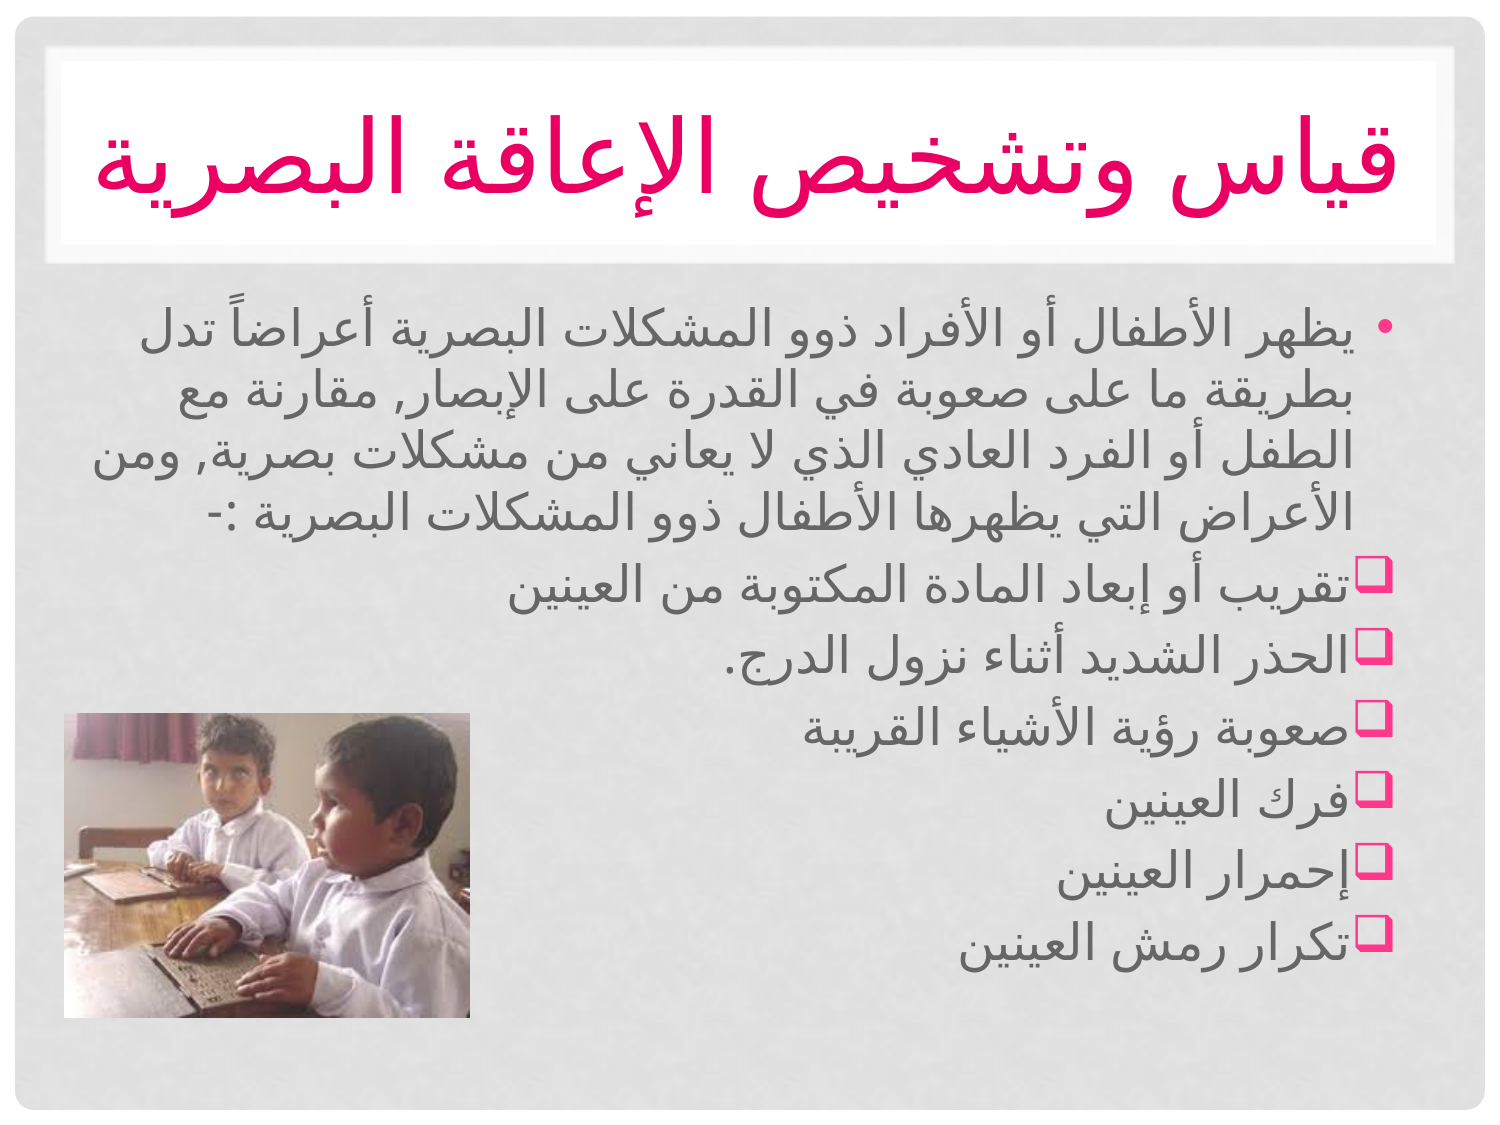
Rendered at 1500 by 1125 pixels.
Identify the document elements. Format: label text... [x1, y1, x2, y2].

picture [64, 713, 470, 1018]
list يظهر الأطفال أو الأفراد ذوو المشكلات البصرية أعراضاً تدل بطريقة ما على صعوبة في القدرة على الإبصار, مقارنة مع الطفل أو الفرد العادي الذي لا يعاني من مشكلات بصرية, ومن الأعراض التي يظهرها الأطفال ذوو المشكلات البصرية :- تقريب أو إبعاد المادة المكتوبة من العينين الحذر الشديد أثناء نزول الدرج. صعوبة رؤية الأشياء القريبة فرك العينين إحمرار العينين تكرار رمش العينين [75, 287, 1425, 1005]
title قياس وتشخيص الإعاقة البصرية [69, 66, 1425, 238]
